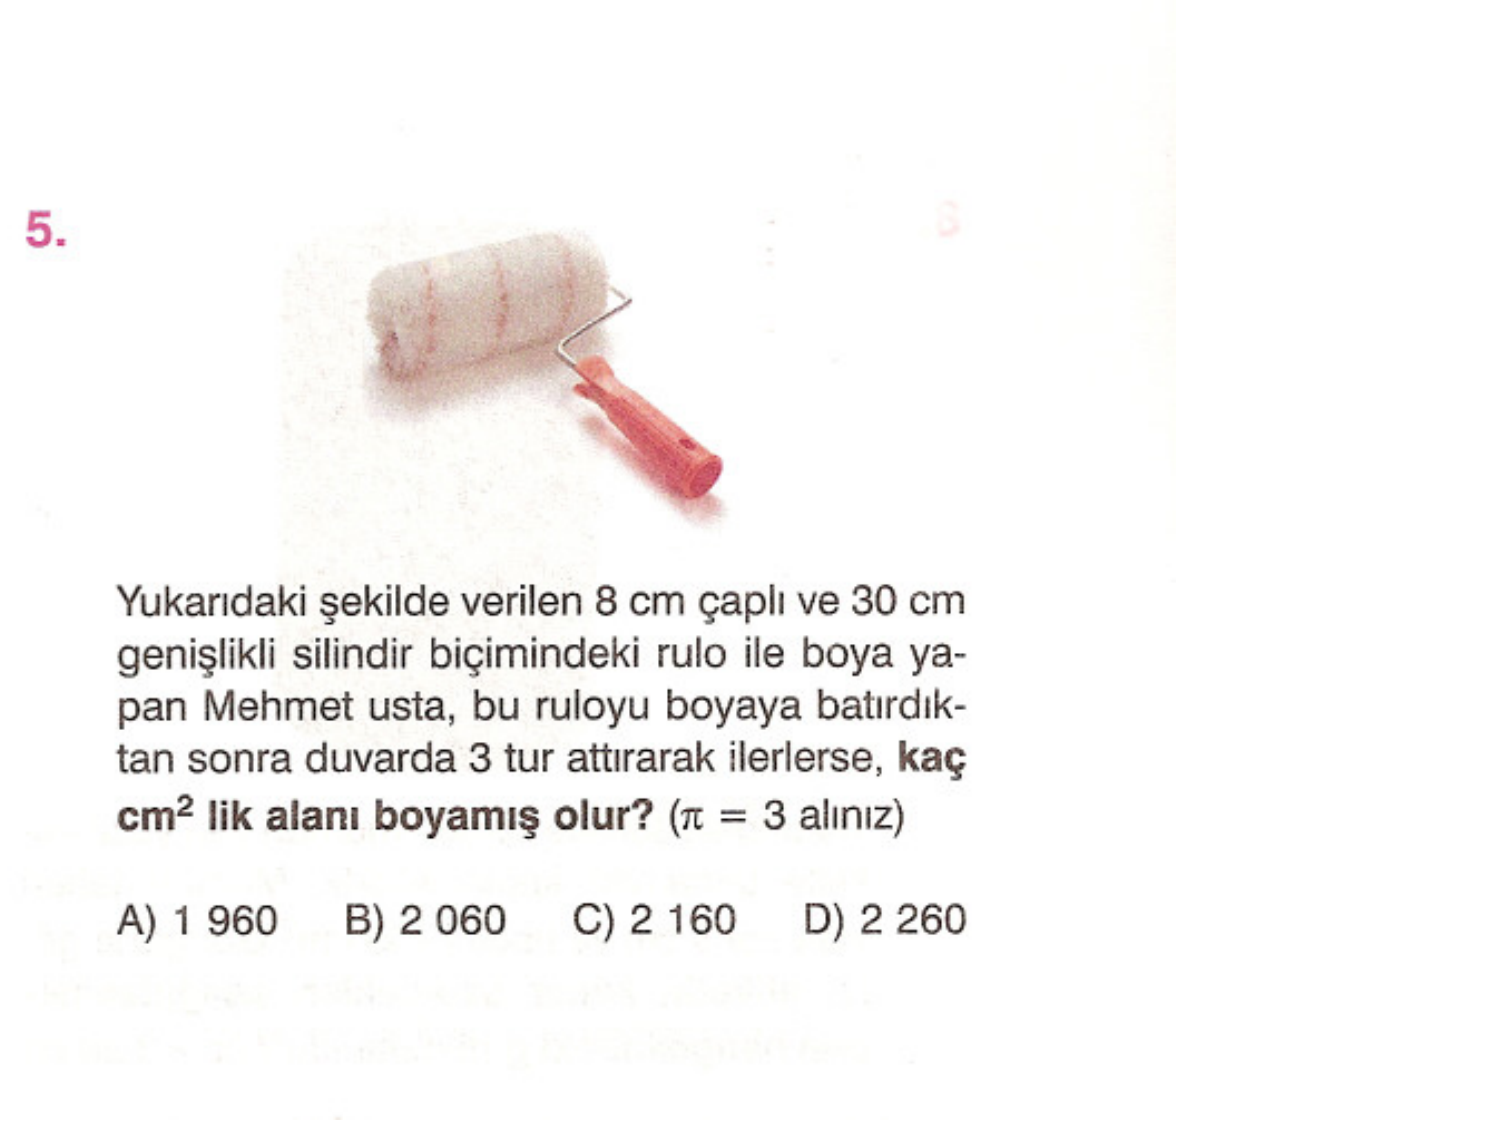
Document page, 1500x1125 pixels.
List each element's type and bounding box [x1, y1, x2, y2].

picture [0, 0, 1176, 1120]
